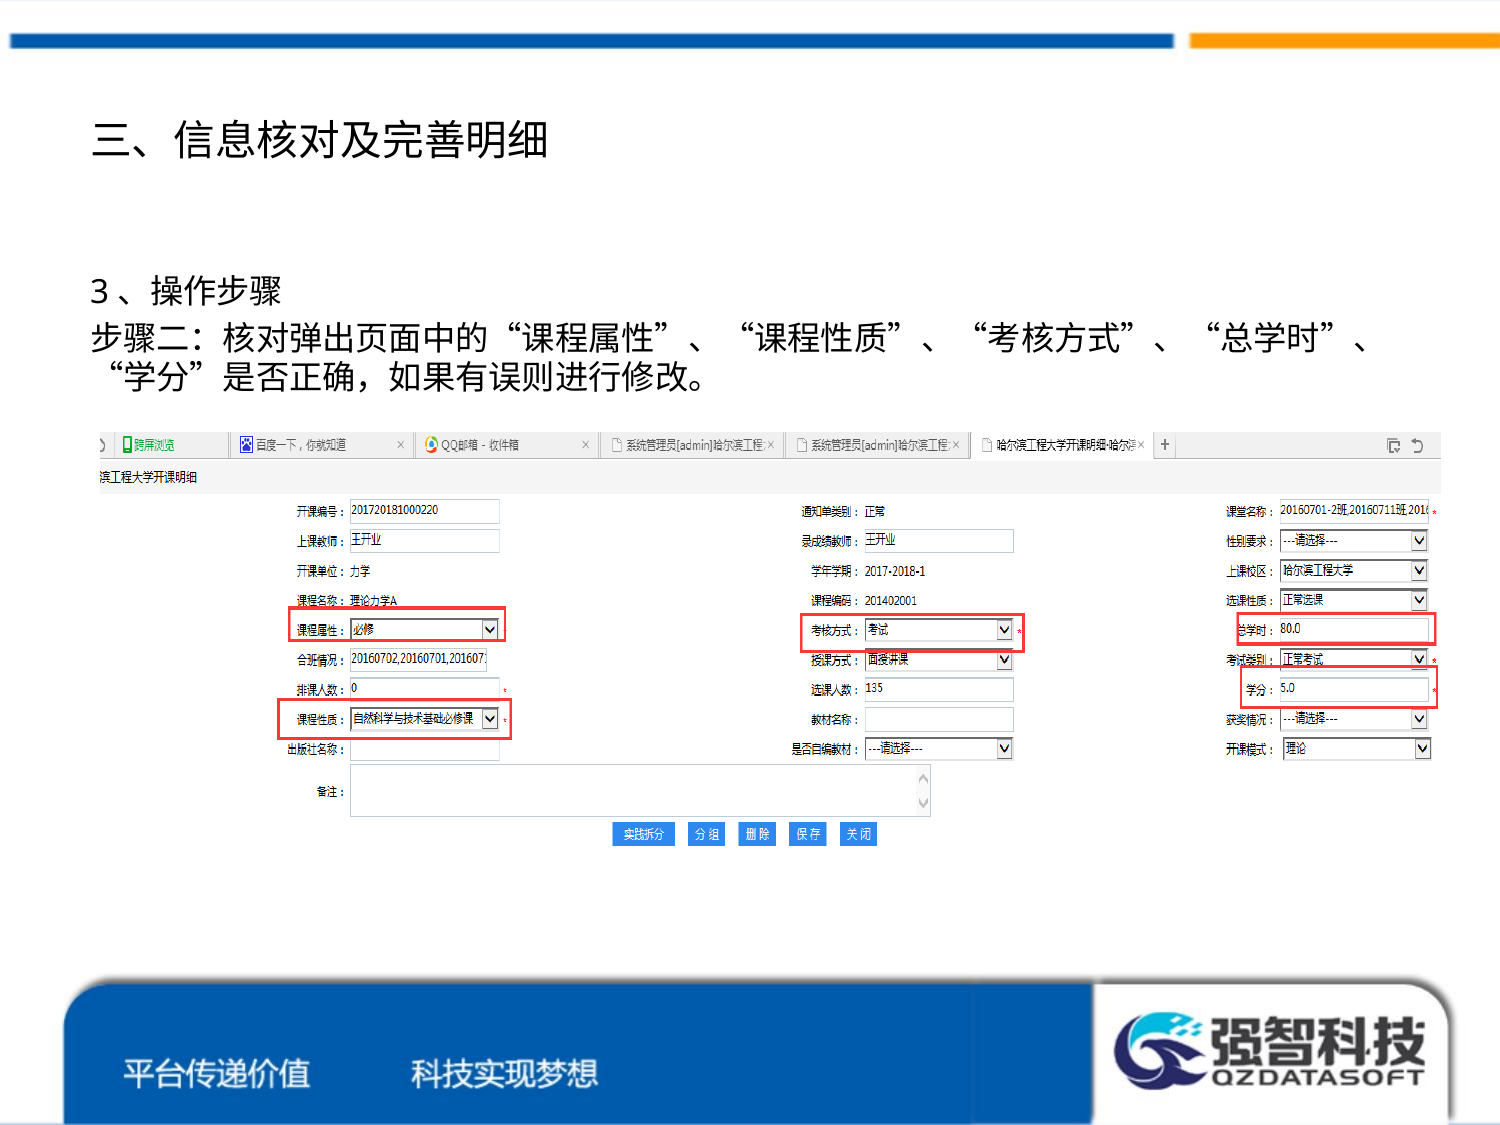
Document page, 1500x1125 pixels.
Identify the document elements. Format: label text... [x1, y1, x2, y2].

picture [0, 0, 1500, 1125]
list 3、操作步骤 步骤二：核对弹出页面中的“课程属性”、“课程性质”、“考核方式”、“总学时”、“学分”是否正确，如果有误则进行修改。 [74, 262, 1426, 1006]
title 三、信息核对及完善明细 [74, 44, 1426, 233]
